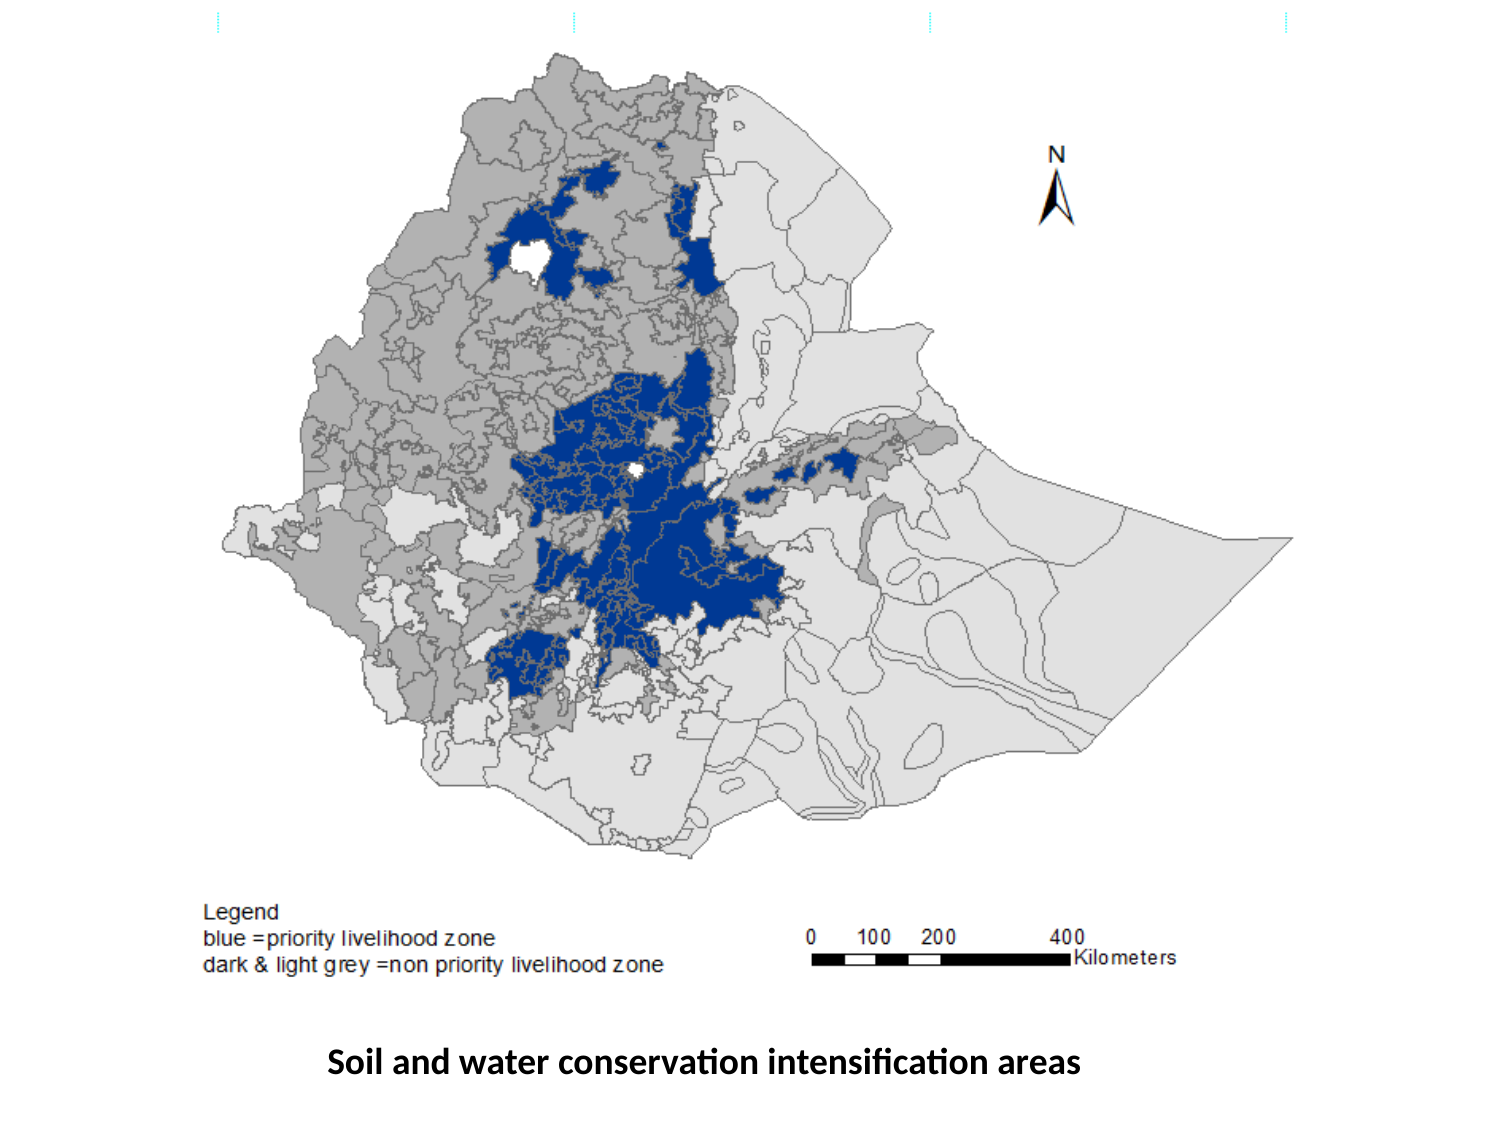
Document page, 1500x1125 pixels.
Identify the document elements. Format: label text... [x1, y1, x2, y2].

text_box Soil and water conservation intensification areas [312, 1030, 1375, 1090]
picture [199, 12, 1326, 1026]
